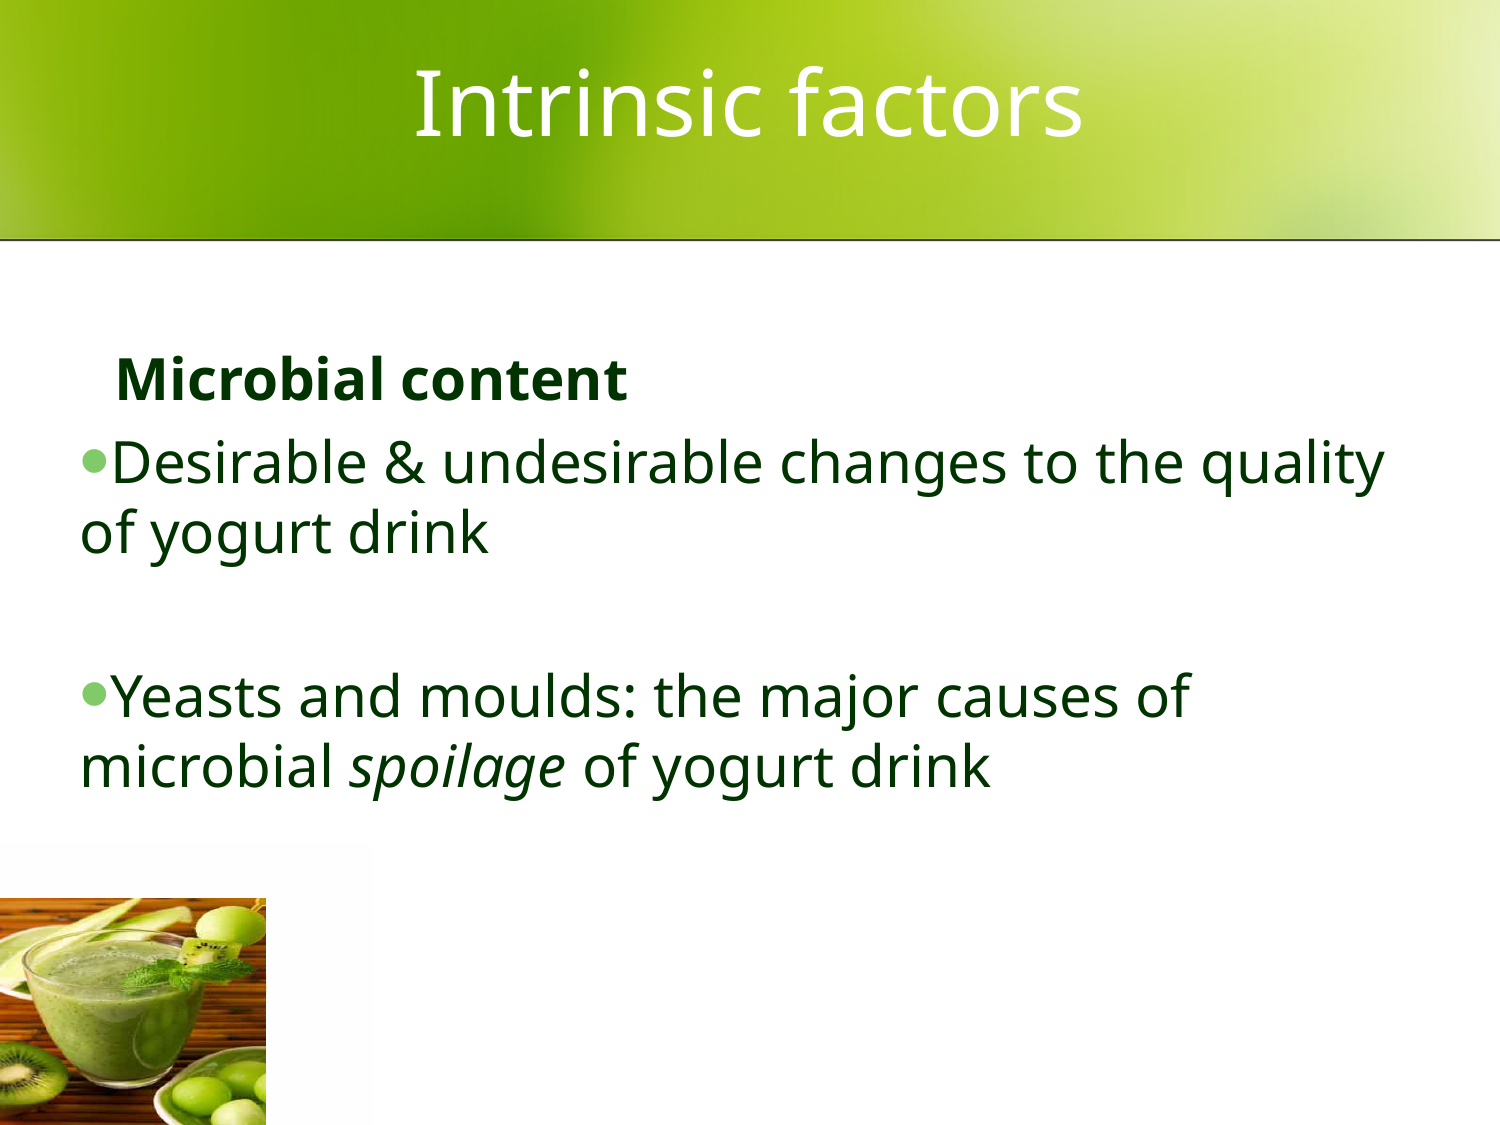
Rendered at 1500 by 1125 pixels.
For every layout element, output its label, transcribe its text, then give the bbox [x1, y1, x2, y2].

title Intrinsic factors [62, 24, 1438, 176]
picture [0, 0, 1500, 1125]
list Microbial content Desirable & undesirable changes to the quality of yogurt drink Yeasts and moulds: the major causes of microbial spoilage of yogurt drink [64, 326, 1441, 989]
